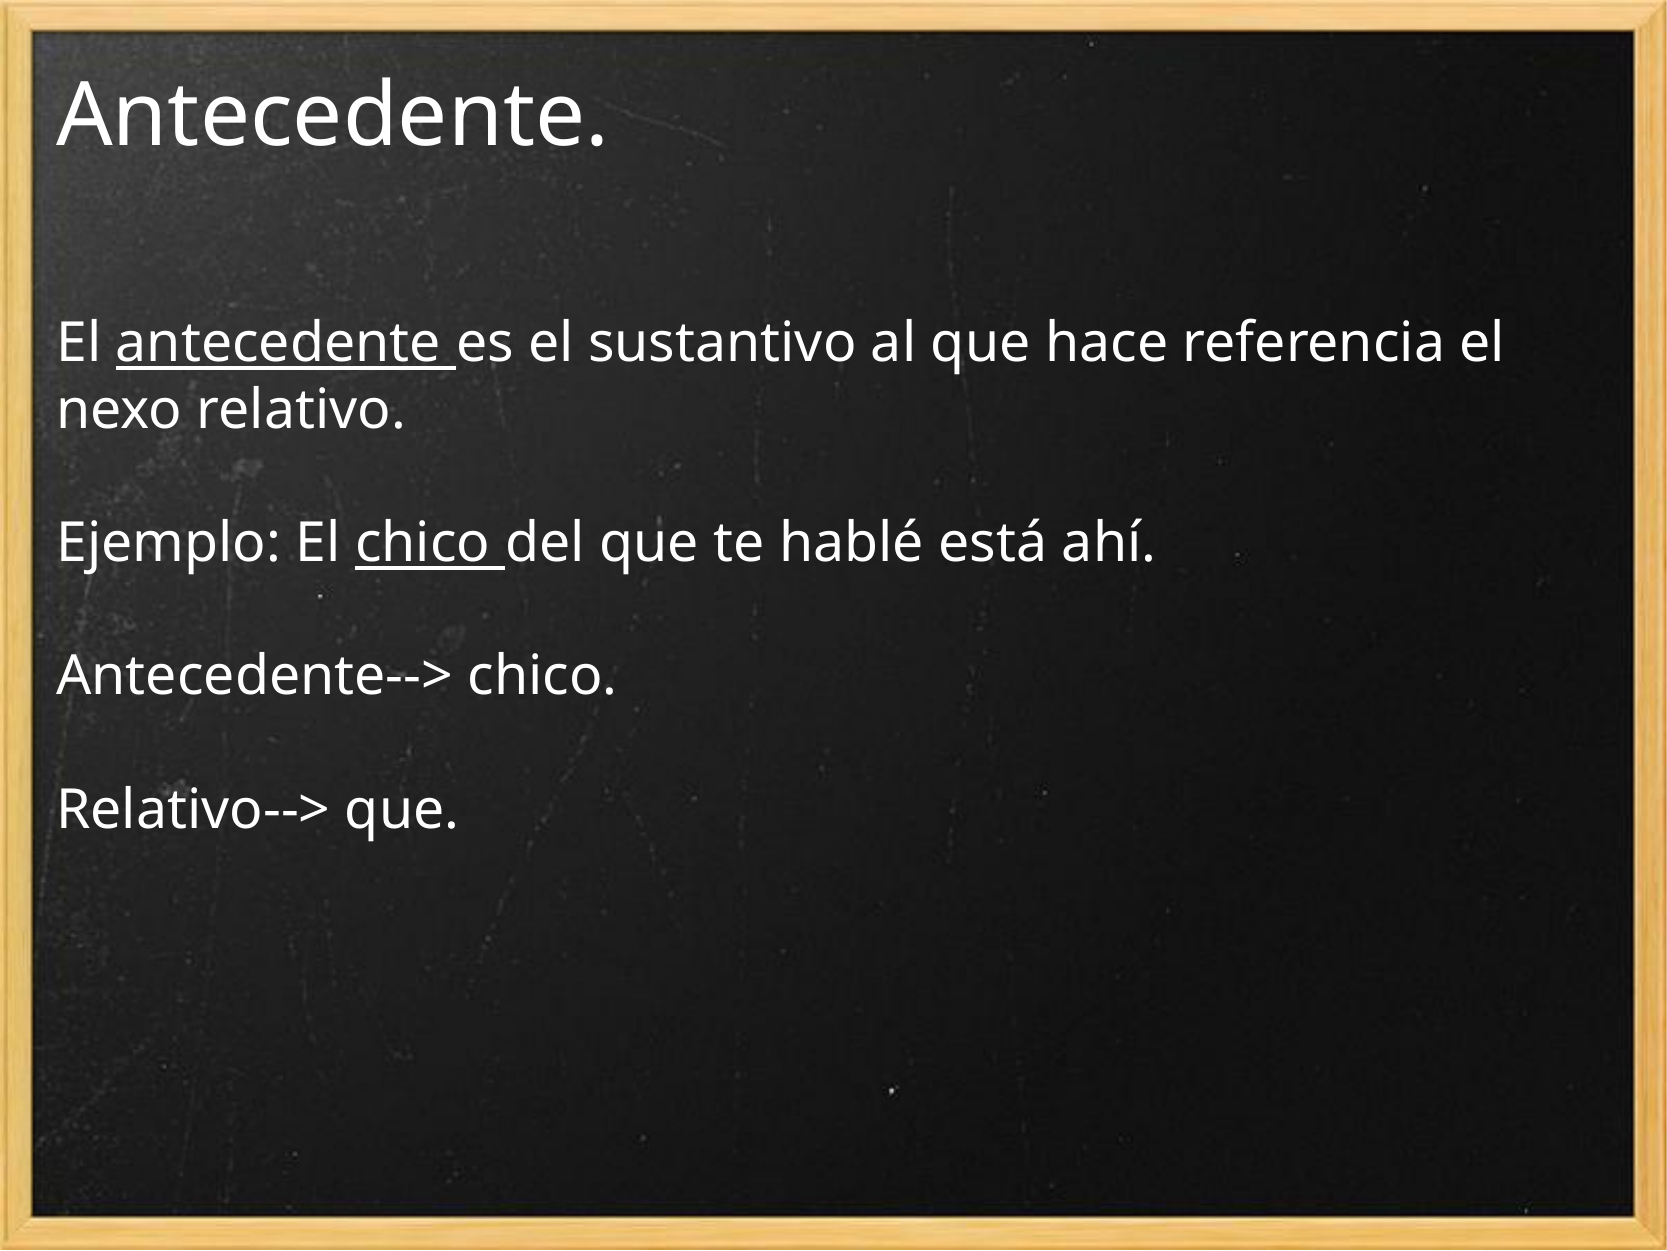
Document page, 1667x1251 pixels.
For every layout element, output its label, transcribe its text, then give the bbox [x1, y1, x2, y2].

picture [0, 0, 1667, 1250]
list El antecedente es el sustantivo al que hace referencia el nexo relativo. Ejemplo: El chico del que te hablé está ahí. Antecedente--> chico. Relativo--> que. [50, 300, 1630, 1213]
title Antecedente. [50, 50, 1630, 213]
